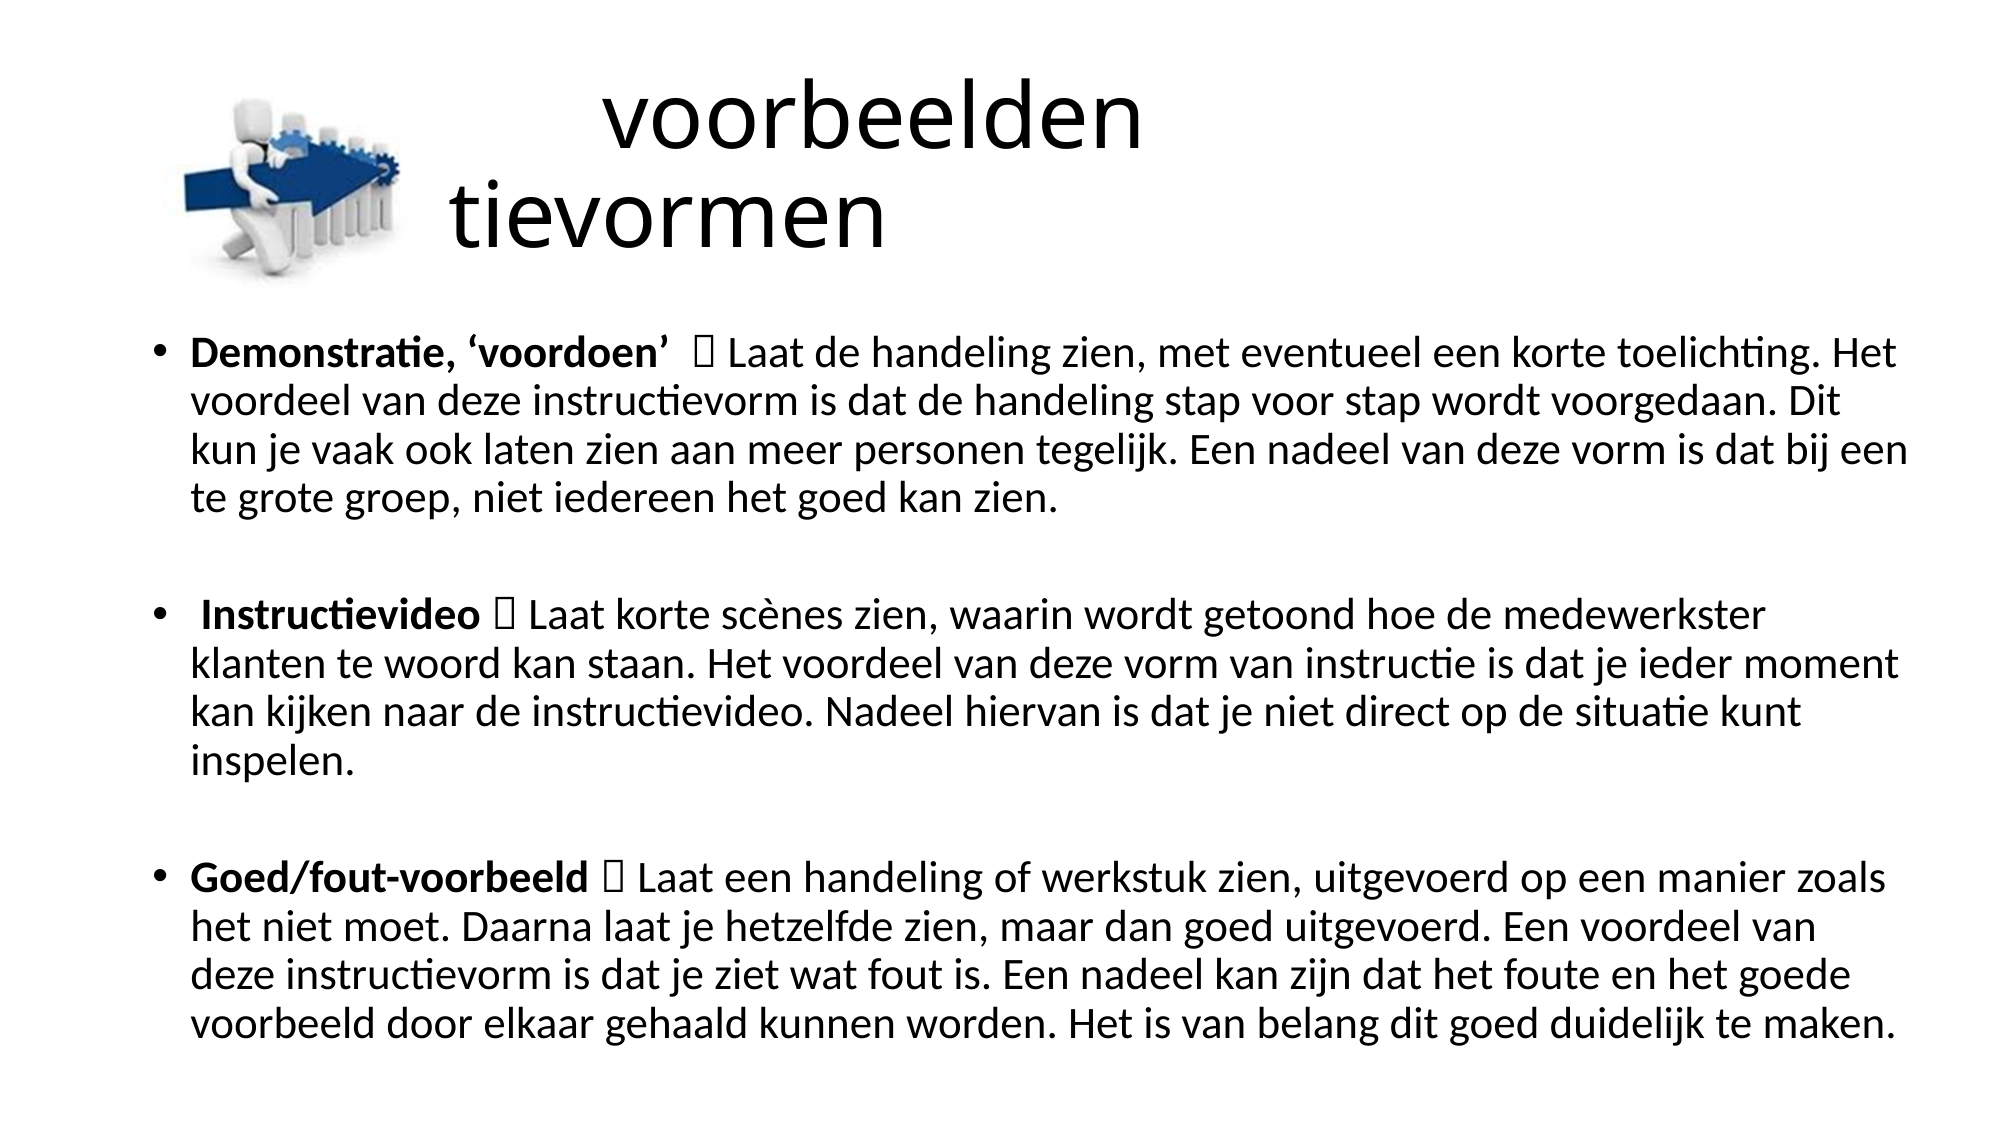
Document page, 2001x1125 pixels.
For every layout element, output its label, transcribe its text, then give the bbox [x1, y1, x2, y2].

title voorbeelden instructievormen [137, 59, 1863, 277]
picture [137, 85, 446, 300]
list Demonstratie, ‘voordoen’  Laat de handeling zien, met eventueel een korte toelichting. Het voordeel van deze instructievorm is dat de handeling stap voor stap wordt voorgedaan. Dit kun je vaak ook laten zien aan meer personen tegelijk. Een nadeel van deze vorm is dat bij een te grote groep, niet iedereen het goed kan zien. Instructievideo  Laat korte scènes zien, waarin wordt getoond hoe de medewerkster klanten te woord kan staan. Het voordeel van deze vorm van instructie is dat je ieder moment kan kijken naar de instructievideo. Nadeel hiervan is dat je niet direct op de situatie kunt inspelen. Goed/fout-voorbeeld  Laat een handeling of werkstuk zien, uitgevoerd op een manier zoals het niet moet. Daarna laat je hetzelfde zien, maar dan goed uitgevoerd. Een voordeel van deze instructievorm is dat je ziet wat fout is. Een nadeel kan zijn dat het foute en het goede voorbeeld door elkaar gehaald kunnen worden. Het is van belang dit goed duidelijk te maken. [137, 277, 1929, 1103]
